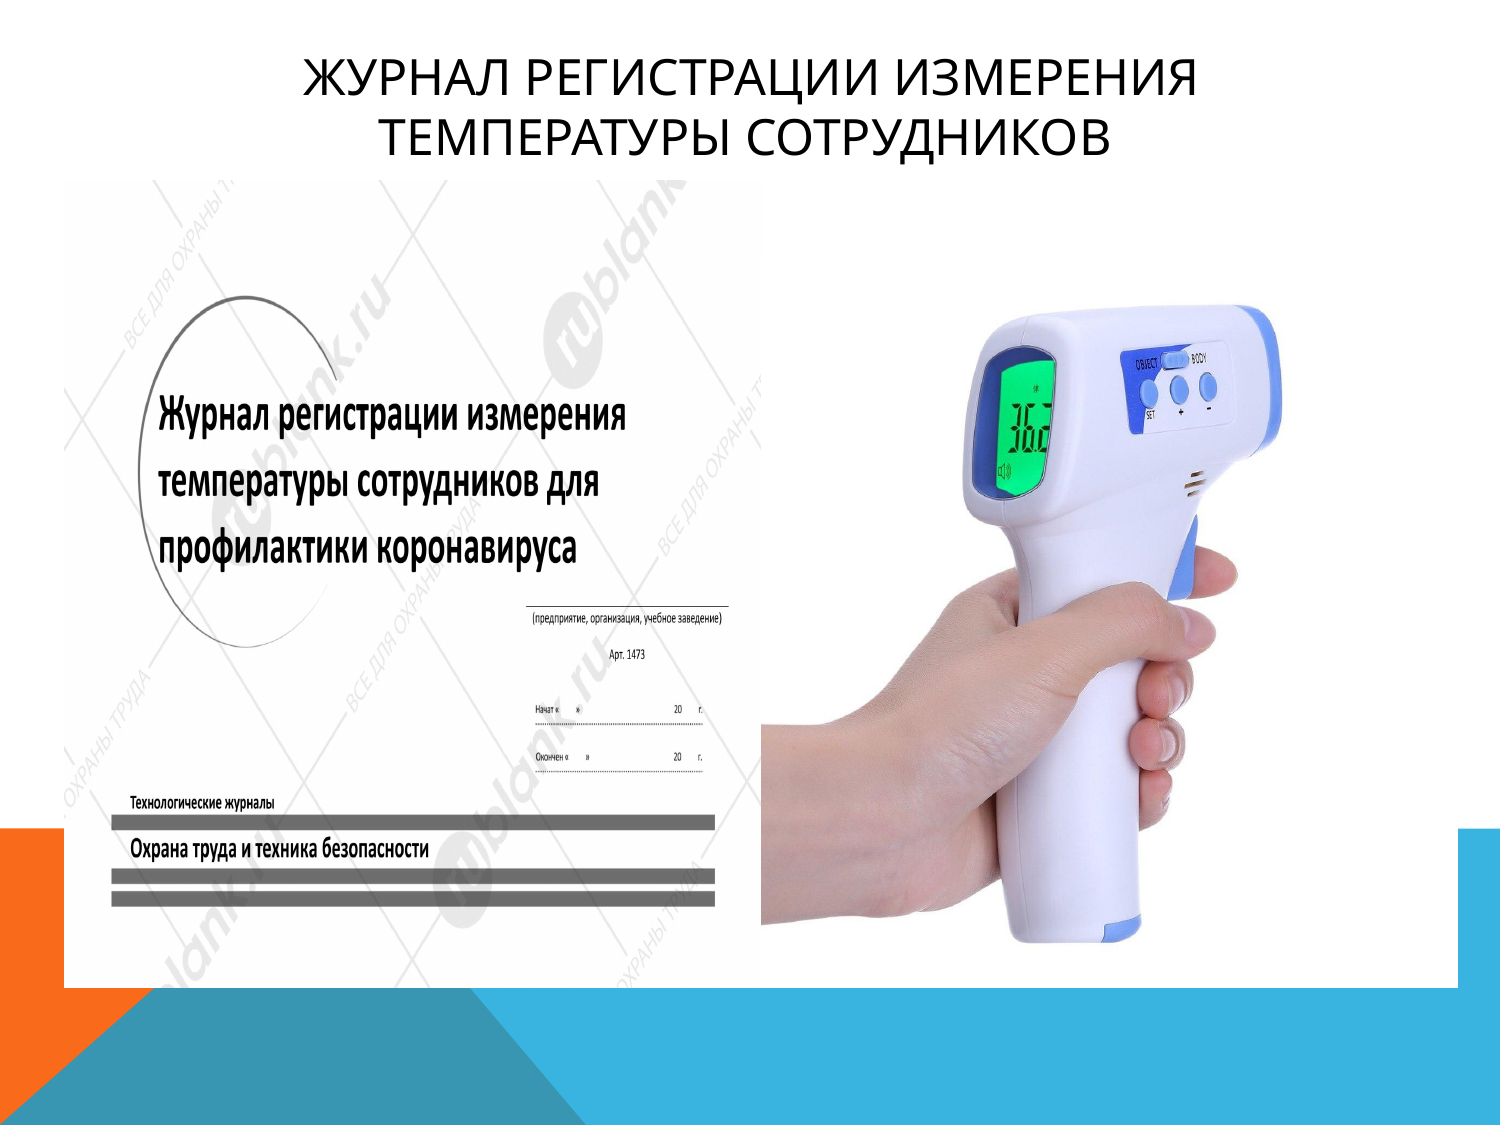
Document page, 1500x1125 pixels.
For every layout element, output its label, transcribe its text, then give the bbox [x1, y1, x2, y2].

title Журнал Регистрации измерения температуры сотрудников [135, 60, 1369, 150]
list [64, 180, 763, 988]
picture [761, 255, 1458, 988]
